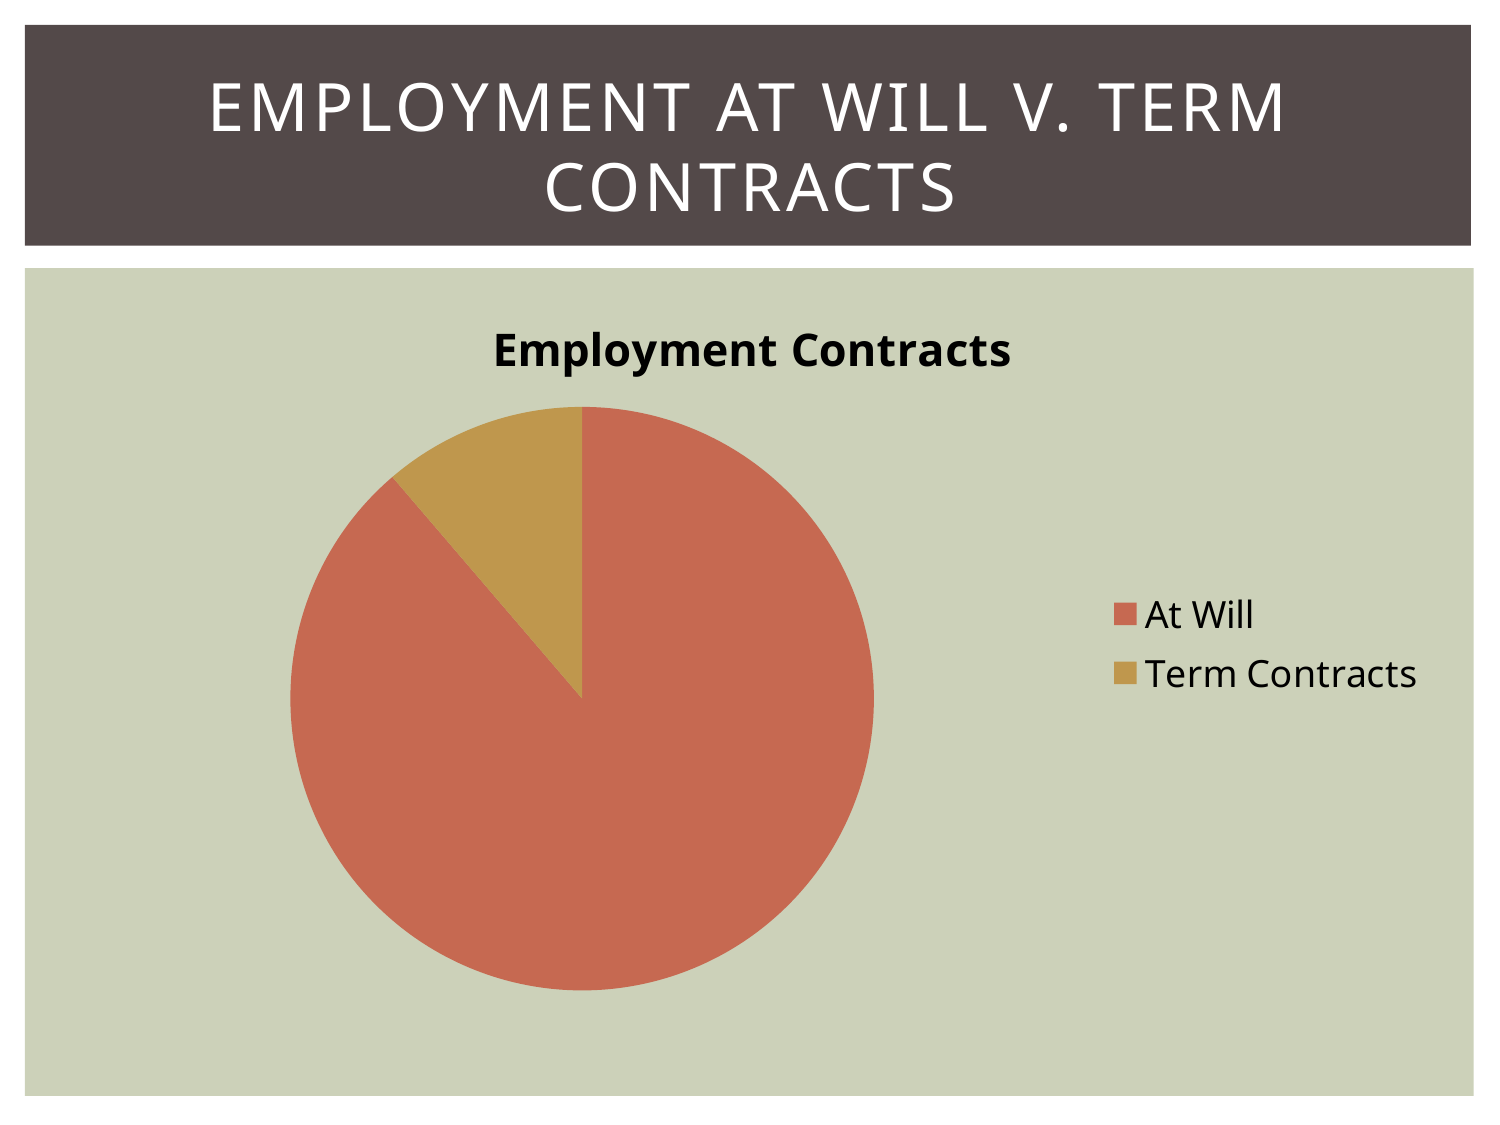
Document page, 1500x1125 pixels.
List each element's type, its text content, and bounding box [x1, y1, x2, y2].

chart [62, 281, 1442, 1006]
title Employment at will v. term contracts [62, 58, 1438, 232]
